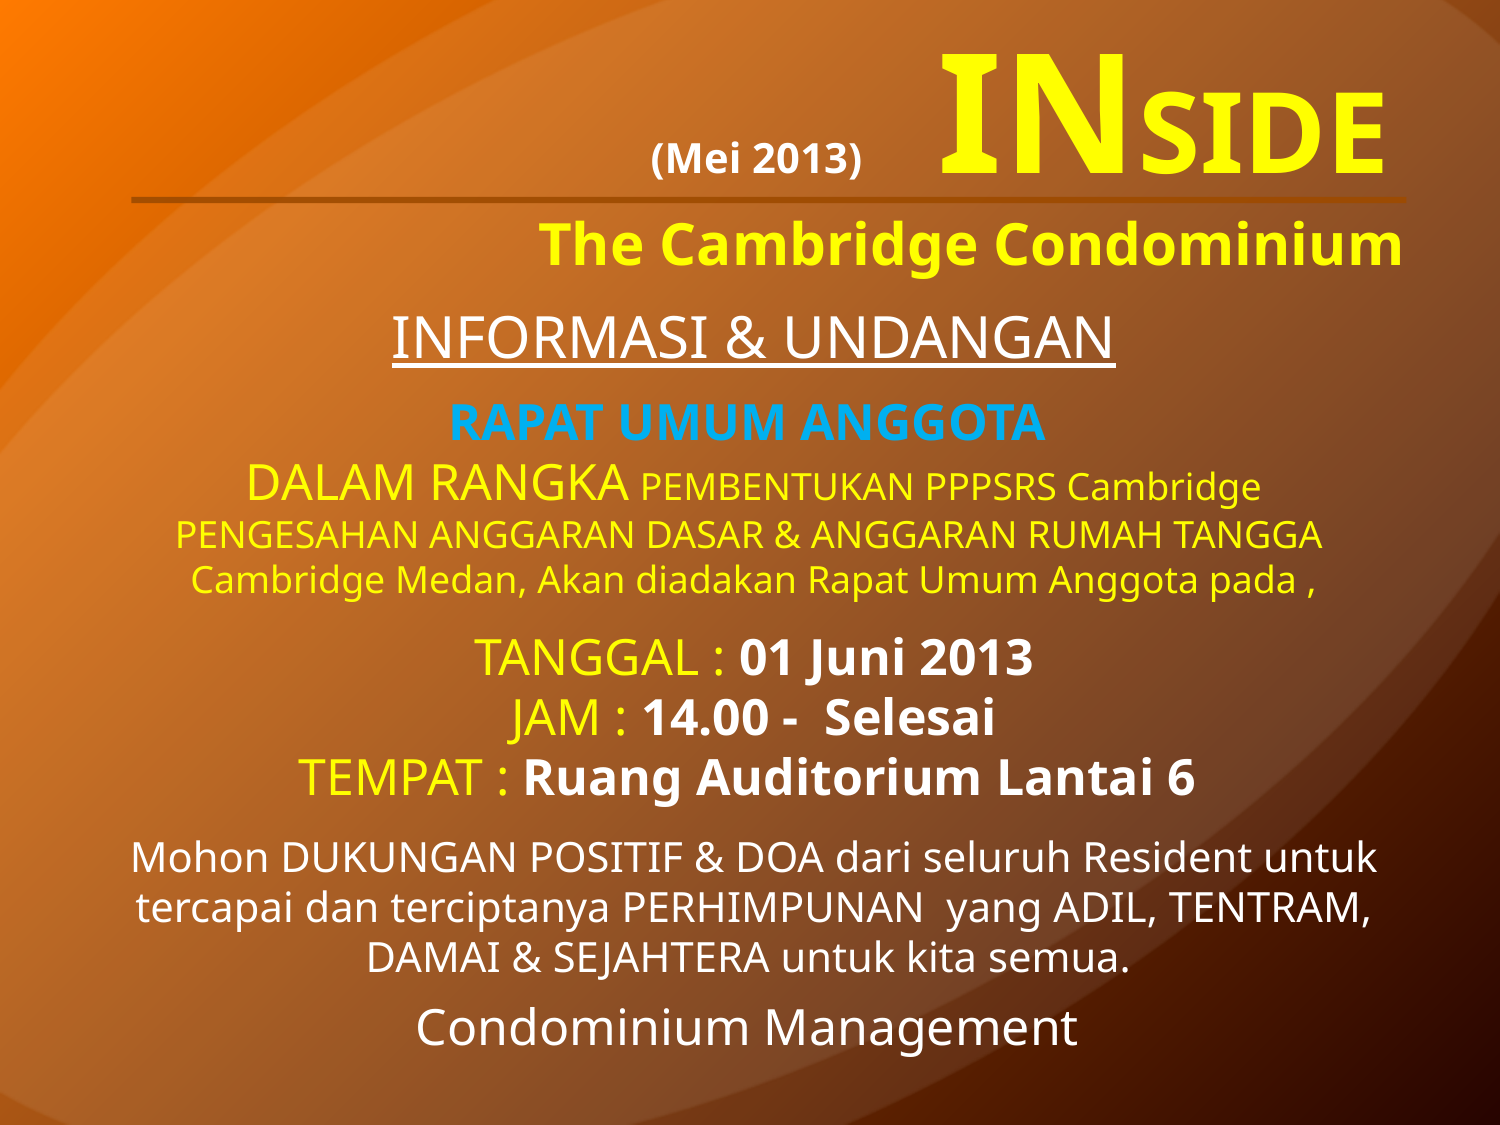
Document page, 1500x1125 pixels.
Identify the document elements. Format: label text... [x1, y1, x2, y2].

text_box (Mei 2013) INSIDE The Cambridge Condominium [131, 201, 1419, 293]
text_box INFORMASI & UNDANGAN RAPAT UMUM ANGGOTA DALAM RANGKA PEMBENTUKAN PPPSRS Cambridge PENGESAHAN ANGGARAN DASAR & ANGGARAN RUMAH TANGGA Cambridge Medan, Akan diadakan Rapat Umum Anggota pada , TANGGAL : 01 Juni 2013 JAM : 14.00 - Selesai TEMPAT : Ruang Auditorium Lantai 6 Mohon DUKUNGAN POSITIF & DOA dari seluruh Resident untuk tercapai dan terciptanya PERHIMPUNAN yang ADIL, TENTRAM, DAMAI & SEJAHTERA untuk kita semua. Condominium Management [47, 293, 1461, 1063]
picture [0, 0, 1500, 1125]
text_box (Mei 2013) INSIDE The Cambridge Condominium [131, 0, 1419, 199]
